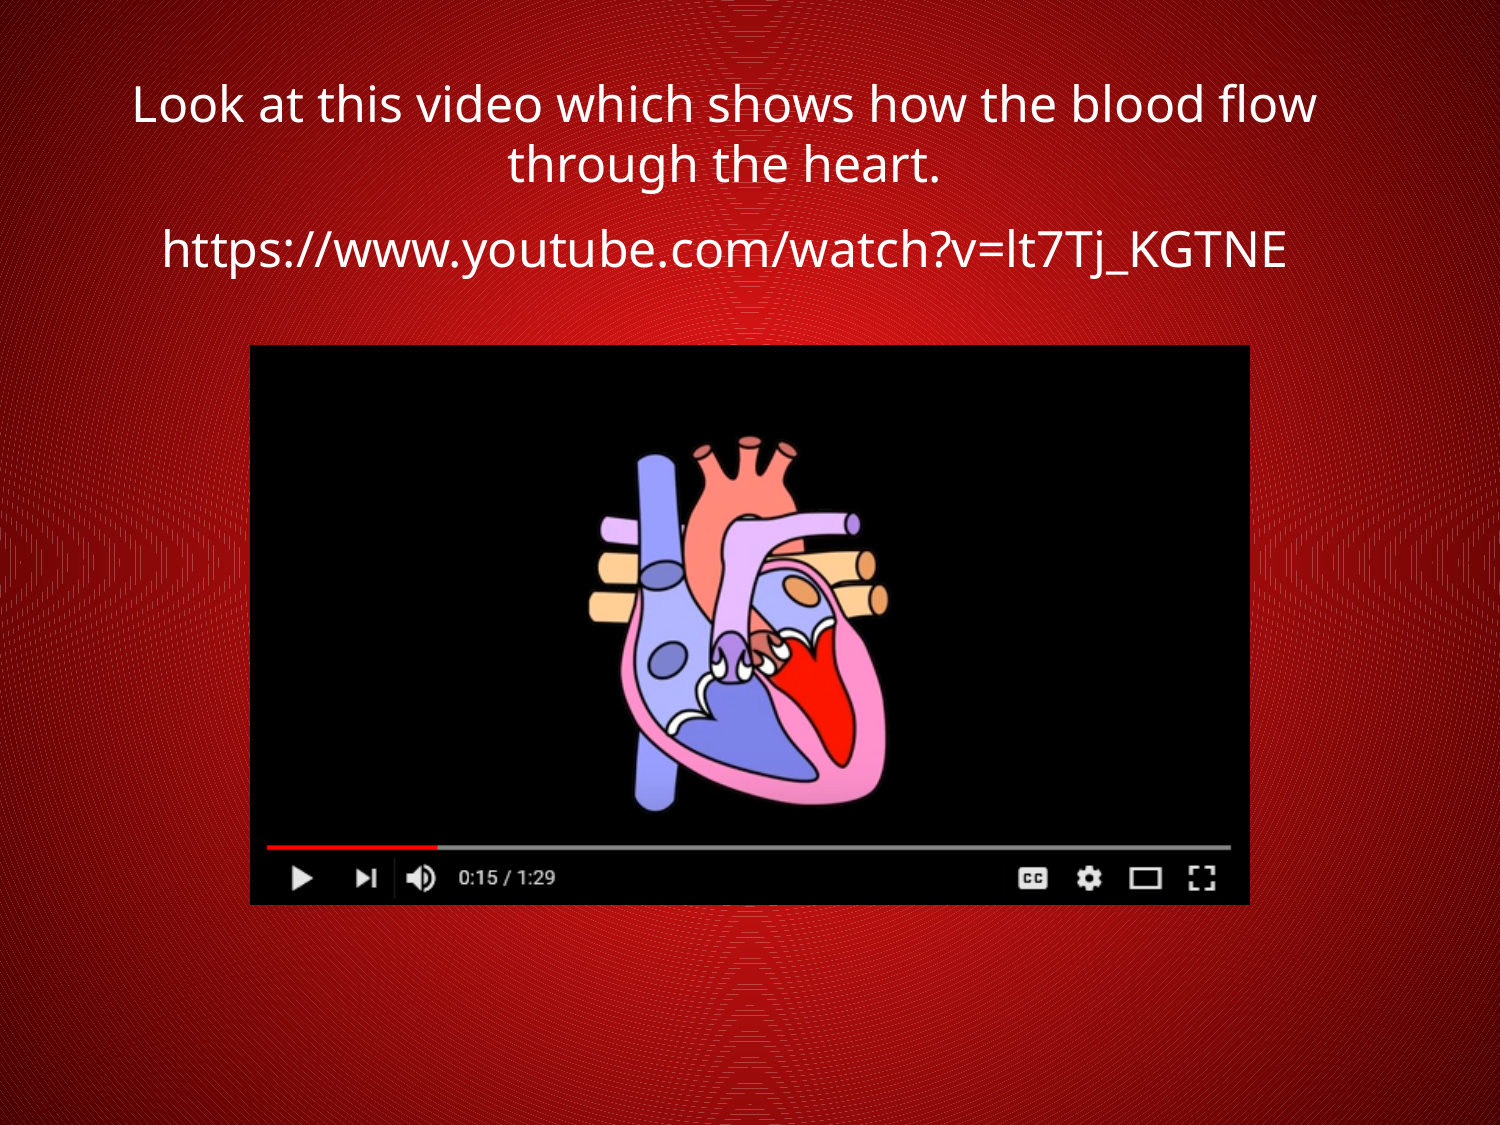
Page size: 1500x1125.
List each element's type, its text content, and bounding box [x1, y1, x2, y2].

picture [250, 345, 1250, 906]
text_box Look at this video which shows how the blood flow through the heart. https://www.youtube.com/watch?v=lt7Tj_KGTNE [87, 64, 1363, 405]
